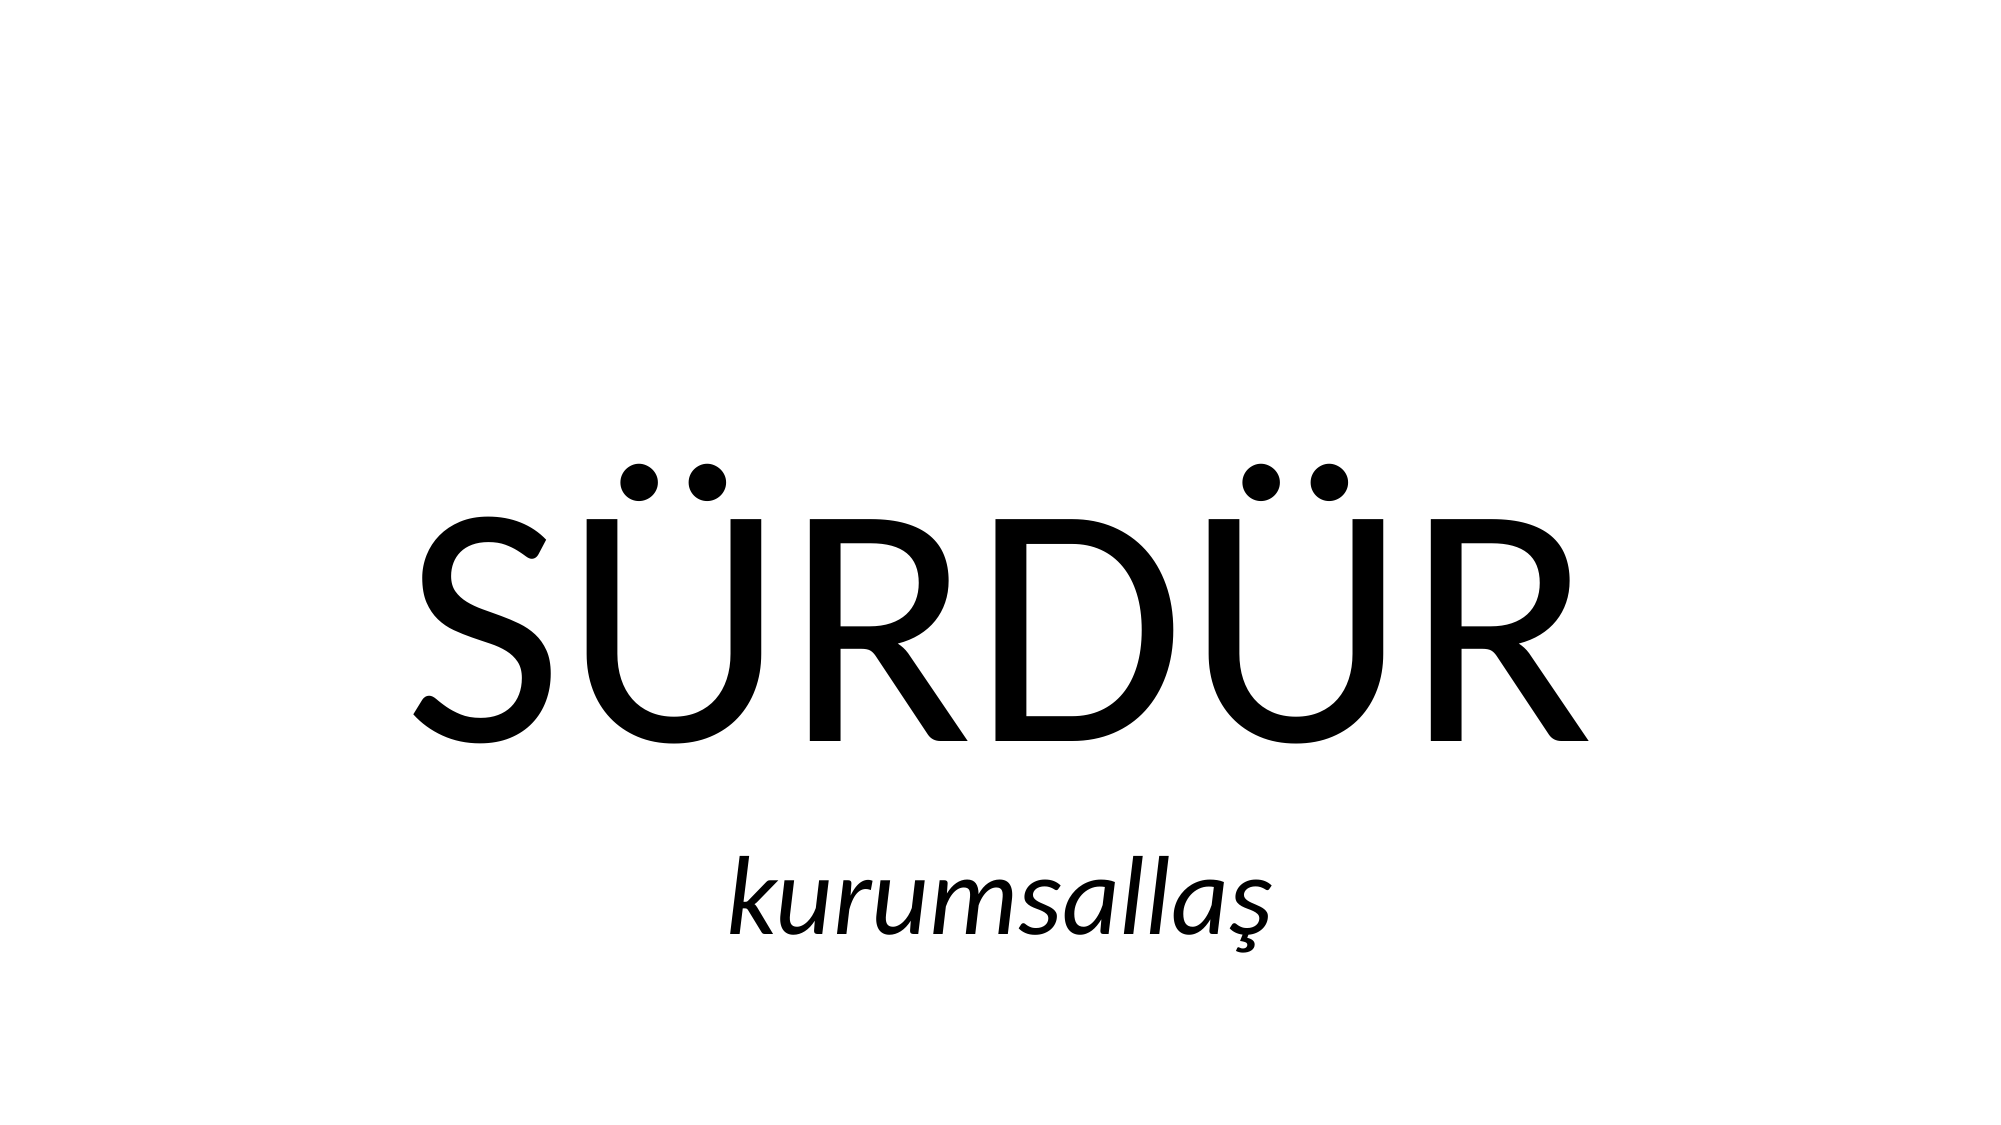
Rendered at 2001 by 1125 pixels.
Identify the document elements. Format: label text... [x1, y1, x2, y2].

list SÜRDÜR kurumsallaş [0, 0, 2000, 1125]
